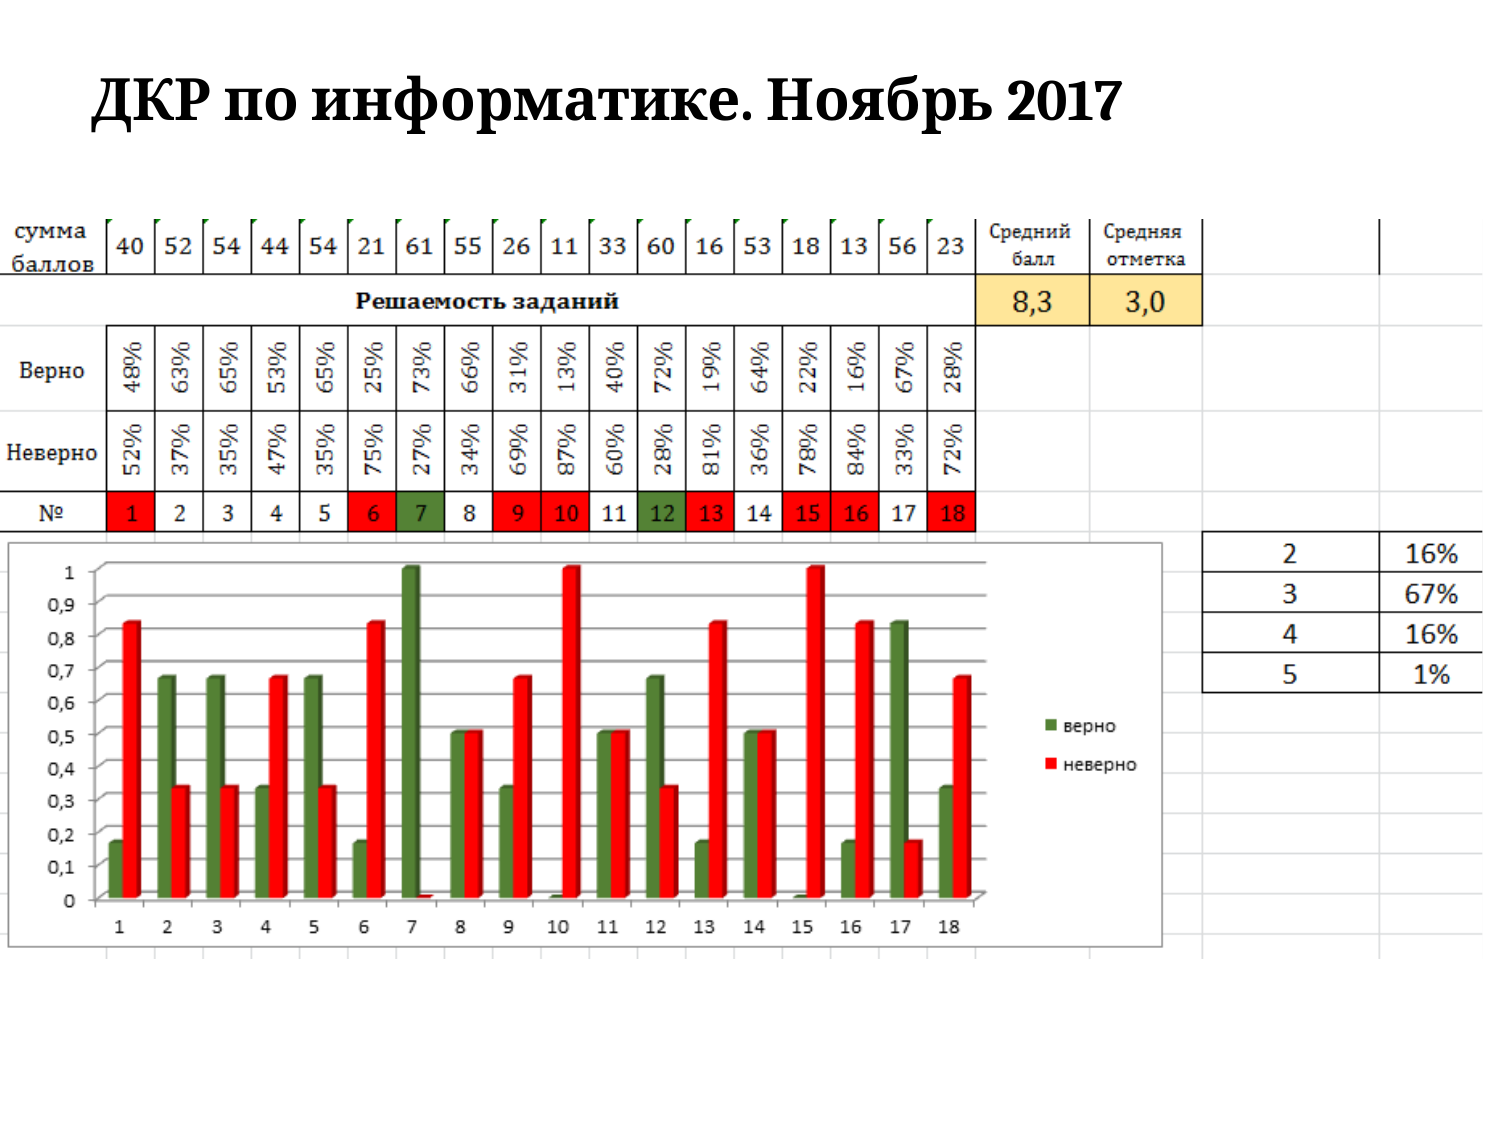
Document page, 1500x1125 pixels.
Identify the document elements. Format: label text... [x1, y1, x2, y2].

picture [0, 219, 1483, 959]
text_box ДКР по информатике. Ноябрь 2017 [76, 54, 1436, 140]
